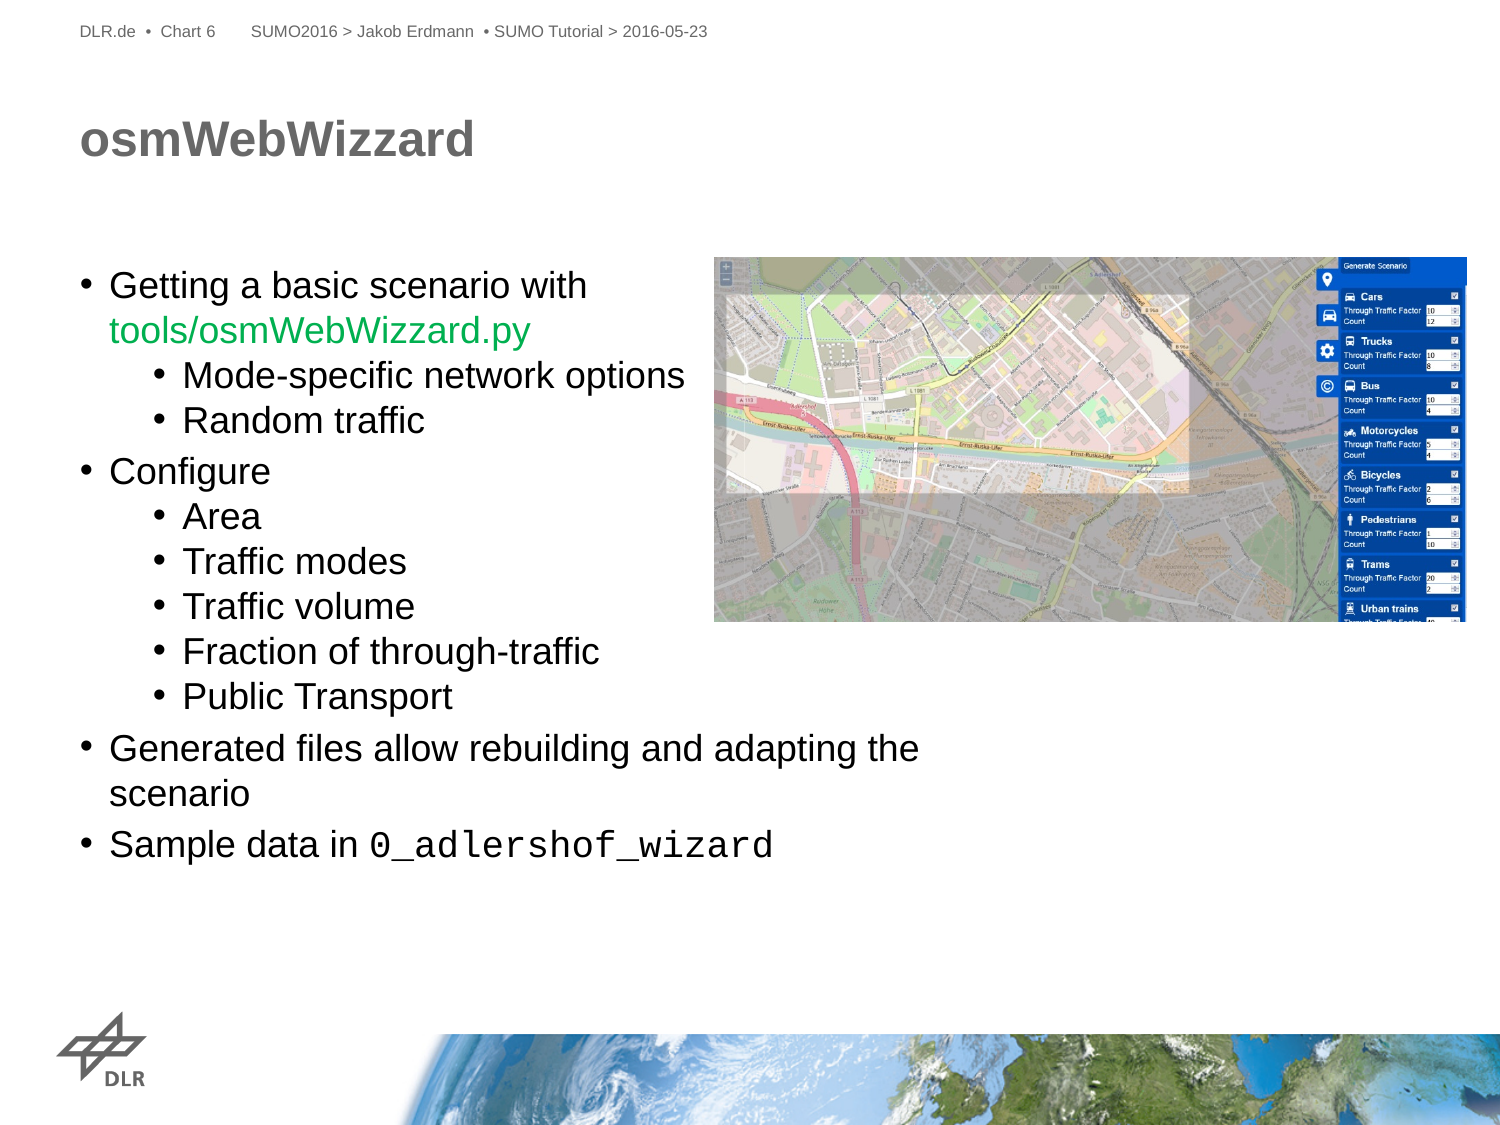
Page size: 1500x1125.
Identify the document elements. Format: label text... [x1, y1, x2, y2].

text_box osmWebWizzard [79, 106, 1421, 228]
picture [0, 1007, 1500, 1125]
text_box DLR.de • Chart 6 [79, 20, 251, 45]
picture [714, 257, 1467, 622]
text_box SUMO2016 > Jakob Erdmann • SUMO Tutorial > 2016-05-23 [251, 20, 1421, 45]
text_box Getting a basic scenario with tools/osmWebWizzard.py Mode-specific network options Random traffic Configure Area Traffic modes Traffic volume Fraction of through-traffic Public Transport Generated files allow rebuilding and adapting the scenario Sample data in 0_adlershof_wizard [79, 260, 963, 973]
